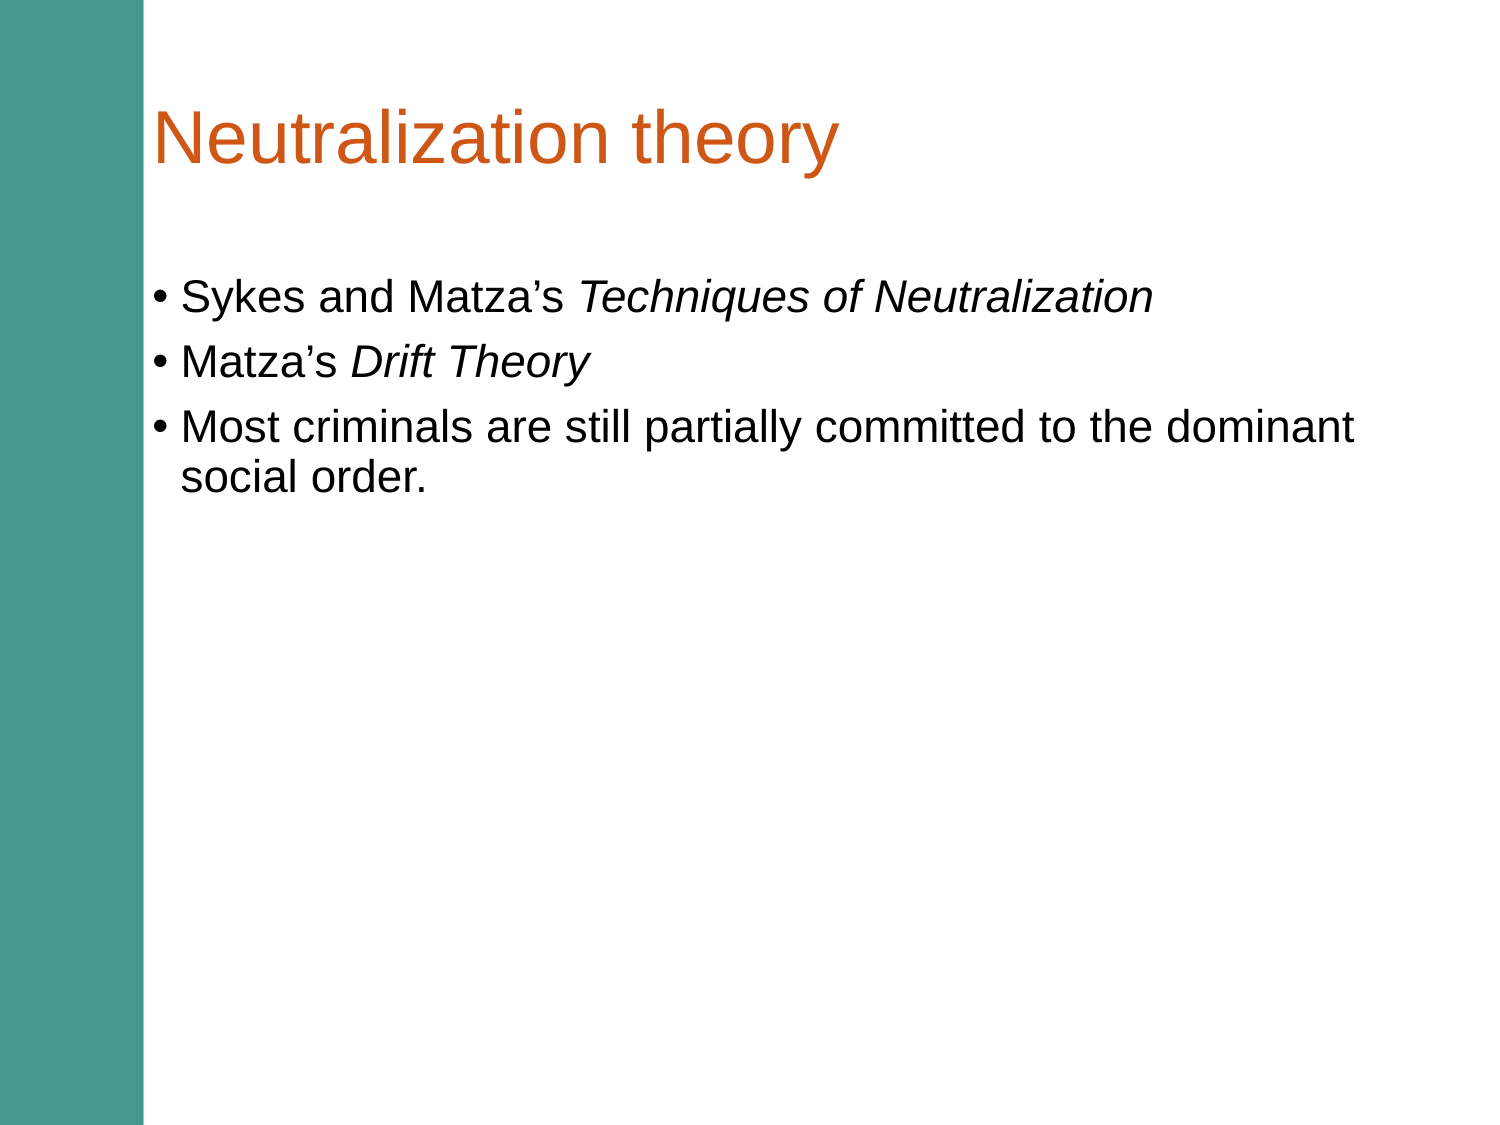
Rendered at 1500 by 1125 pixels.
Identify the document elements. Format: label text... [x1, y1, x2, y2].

list Sykes and Matza’s Techniques of Neutralization Matza’s Drift Theory Most criminals are still partially committed to the dominant social order. [137, 265, 1432, 650]
title Neutralization theory [137, 75, 1432, 203]
picture [0, 0, 1500, 1125]
